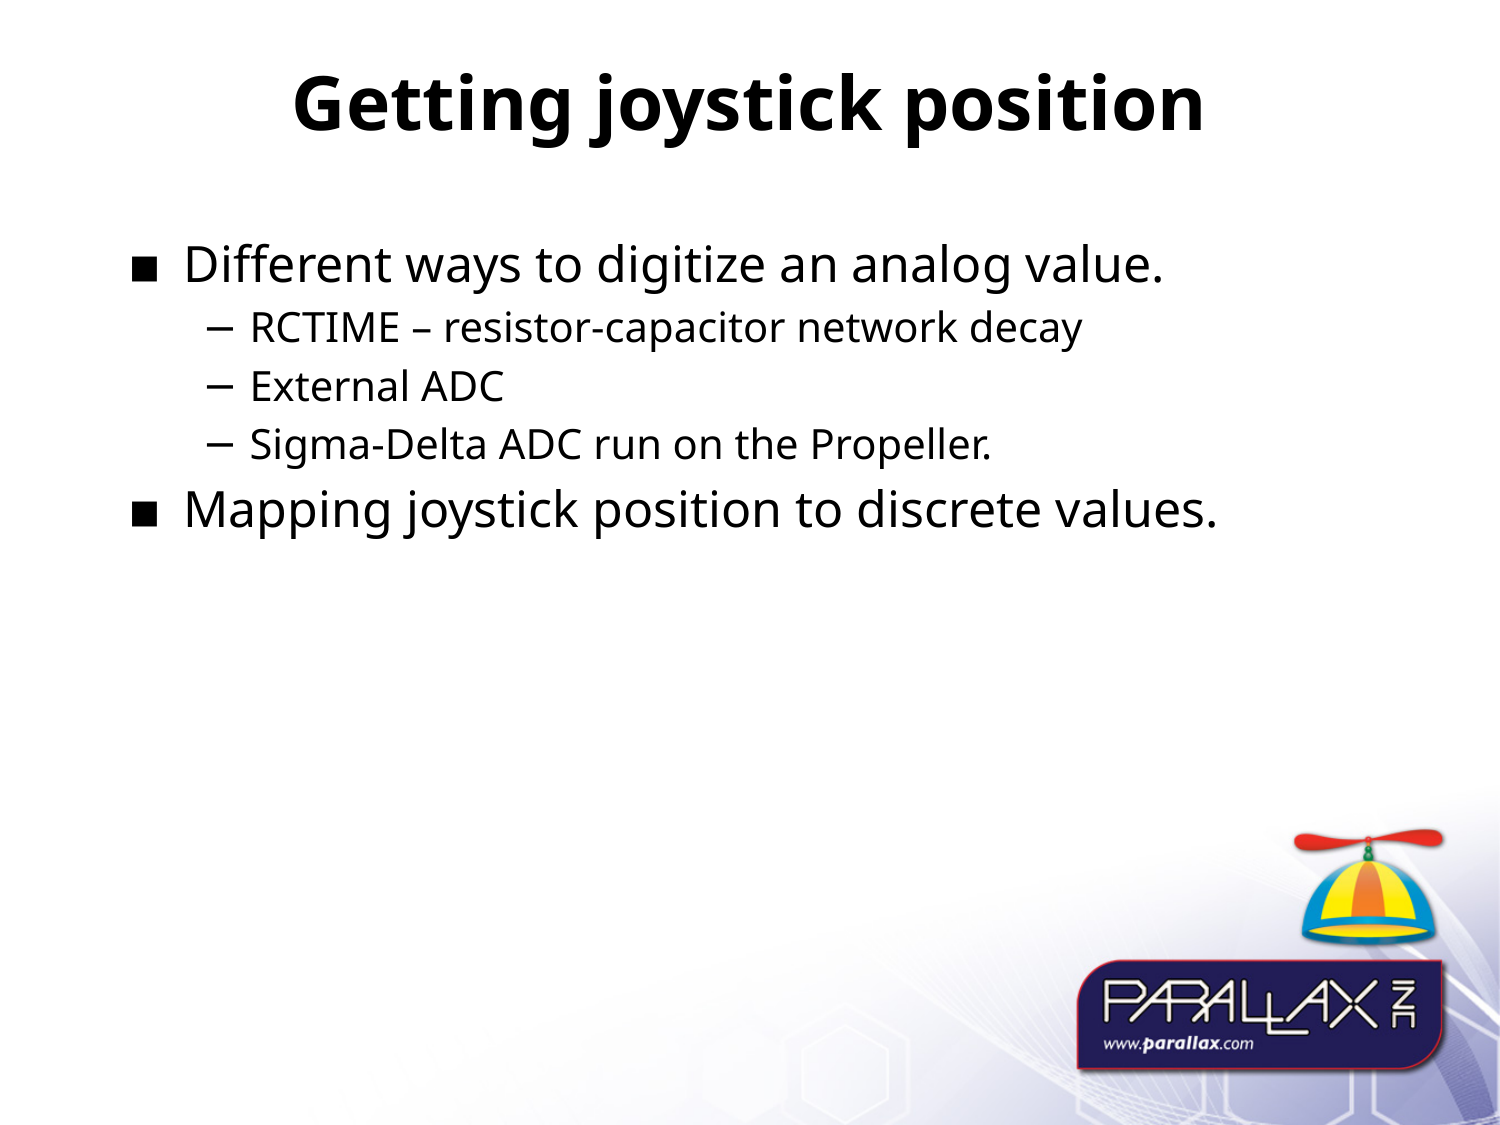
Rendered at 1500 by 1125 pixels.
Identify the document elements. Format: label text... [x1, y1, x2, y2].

list Different ways to digitize an analog value. RCTIME – resistor-capacitor network decay External ADC Sigma-Delta ADC run on the Propeller. Mapping joystick position to discrete values. [112, 224, 1388, 951]
picture [0, 0, 1500, 1125]
title Getting joystick position [112, 0, 1388, 202]
